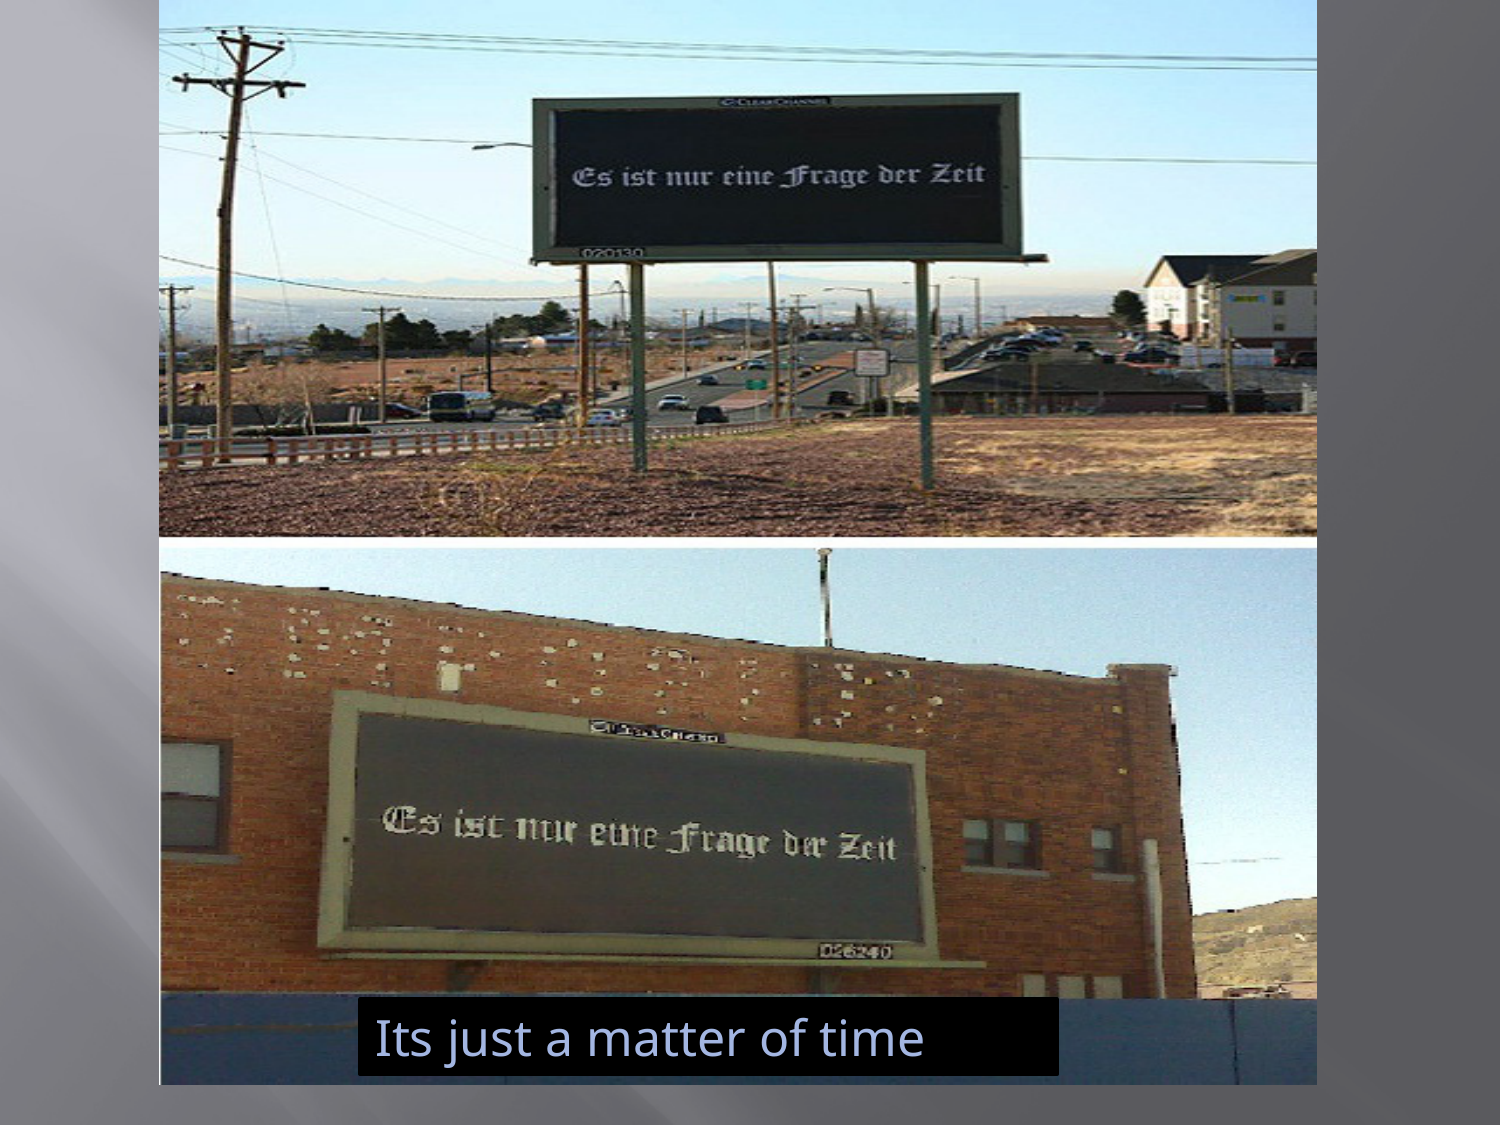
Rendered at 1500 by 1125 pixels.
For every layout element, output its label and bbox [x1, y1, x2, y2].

picture [159, 0, 1318, 1085]
